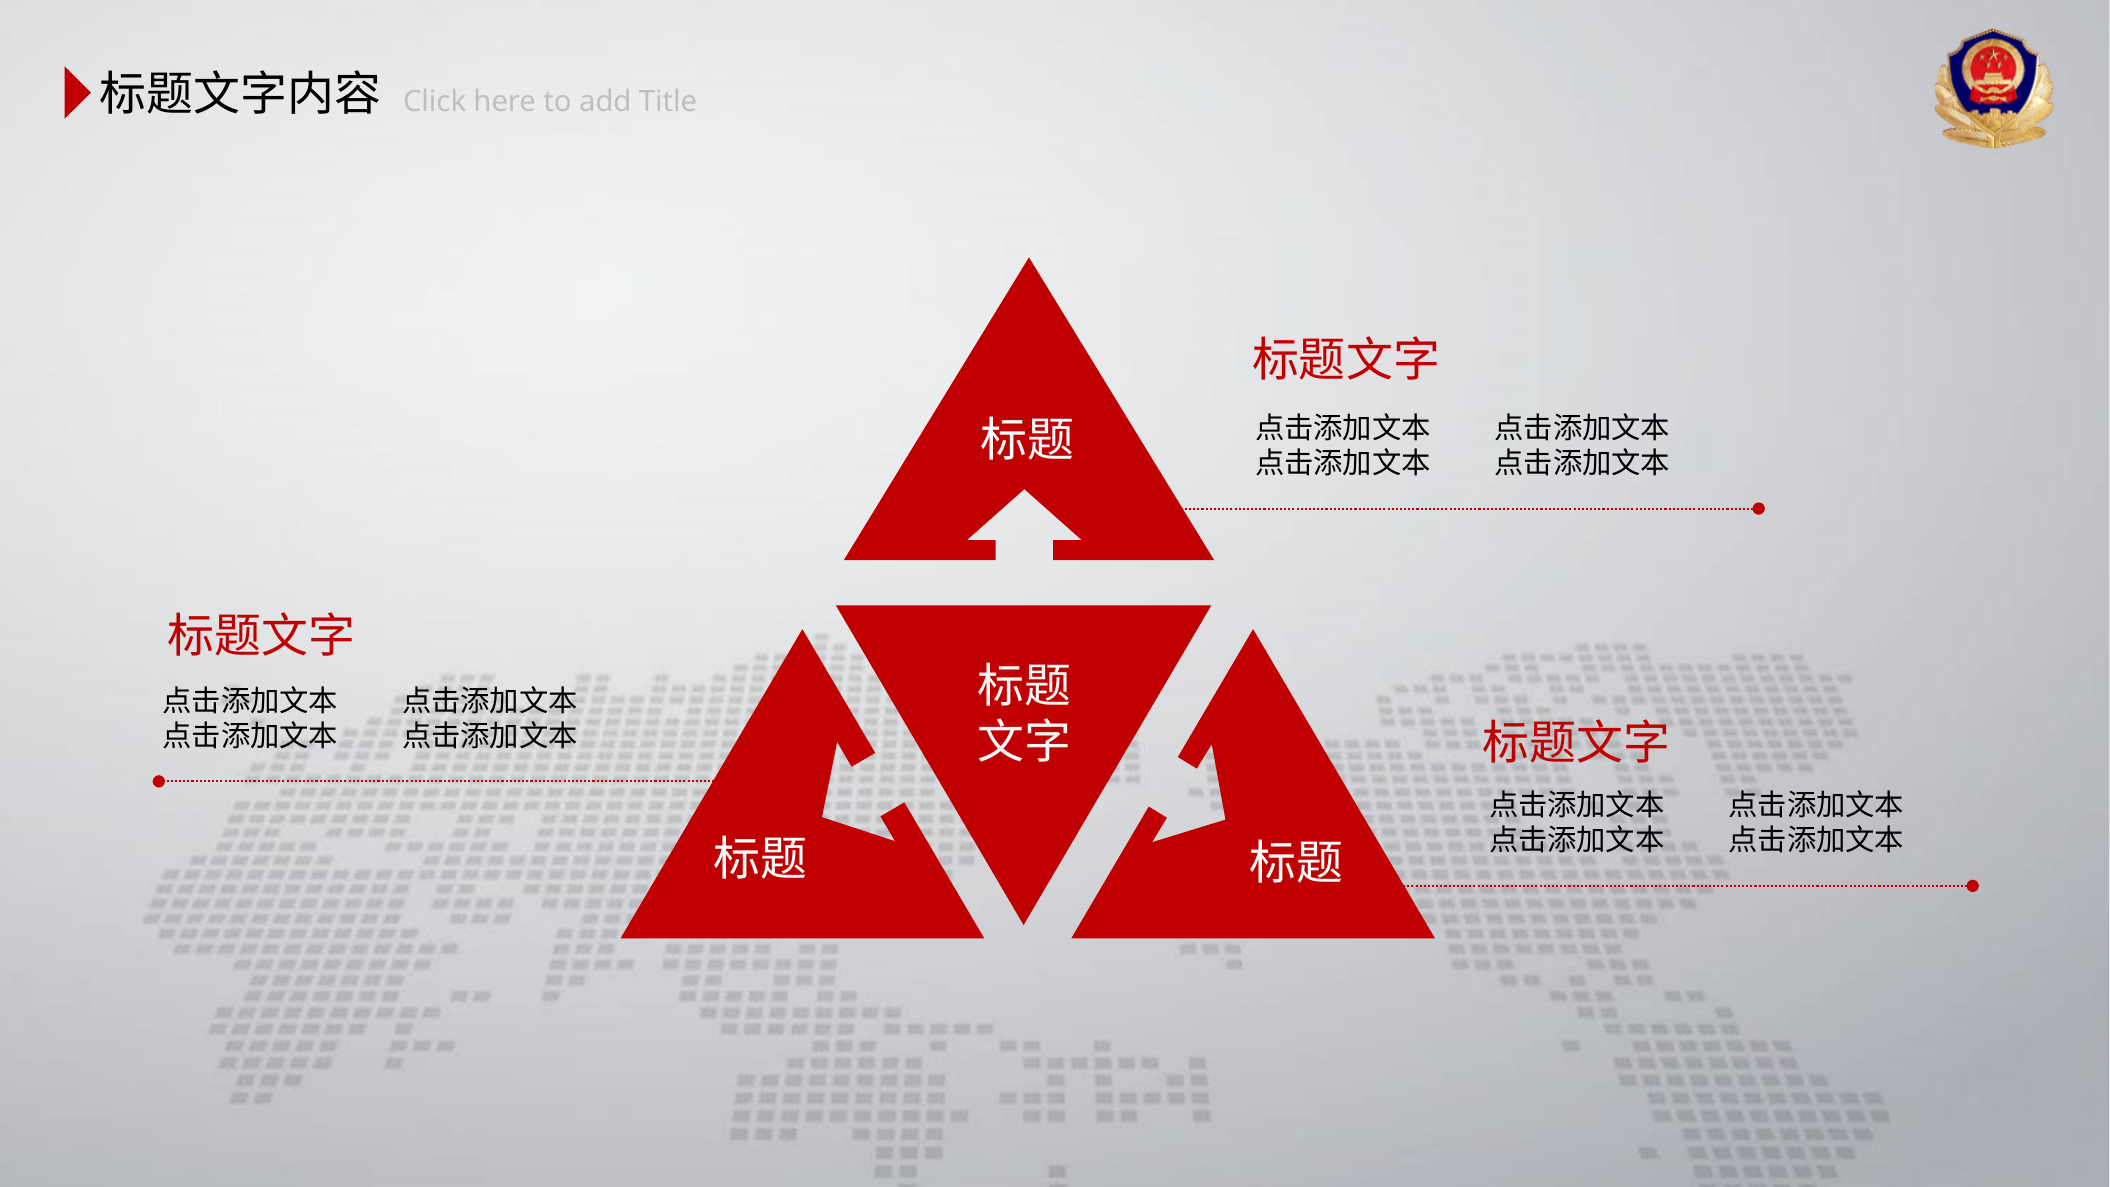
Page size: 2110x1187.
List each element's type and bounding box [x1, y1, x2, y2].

text_box [1170, 322, 1759, 509]
text_box [64, 55, 721, 128]
text_box [1071, 629, 1435, 939]
text_box [147, 598, 757, 782]
text_box [1384, 704, 1979, 886]
text_box [620, 629, 985, 939]
text_box [835, 605, 1212, 926]
text_box [843, 257, 1215, 560]
picture [0, 0, 2110, 1187]
